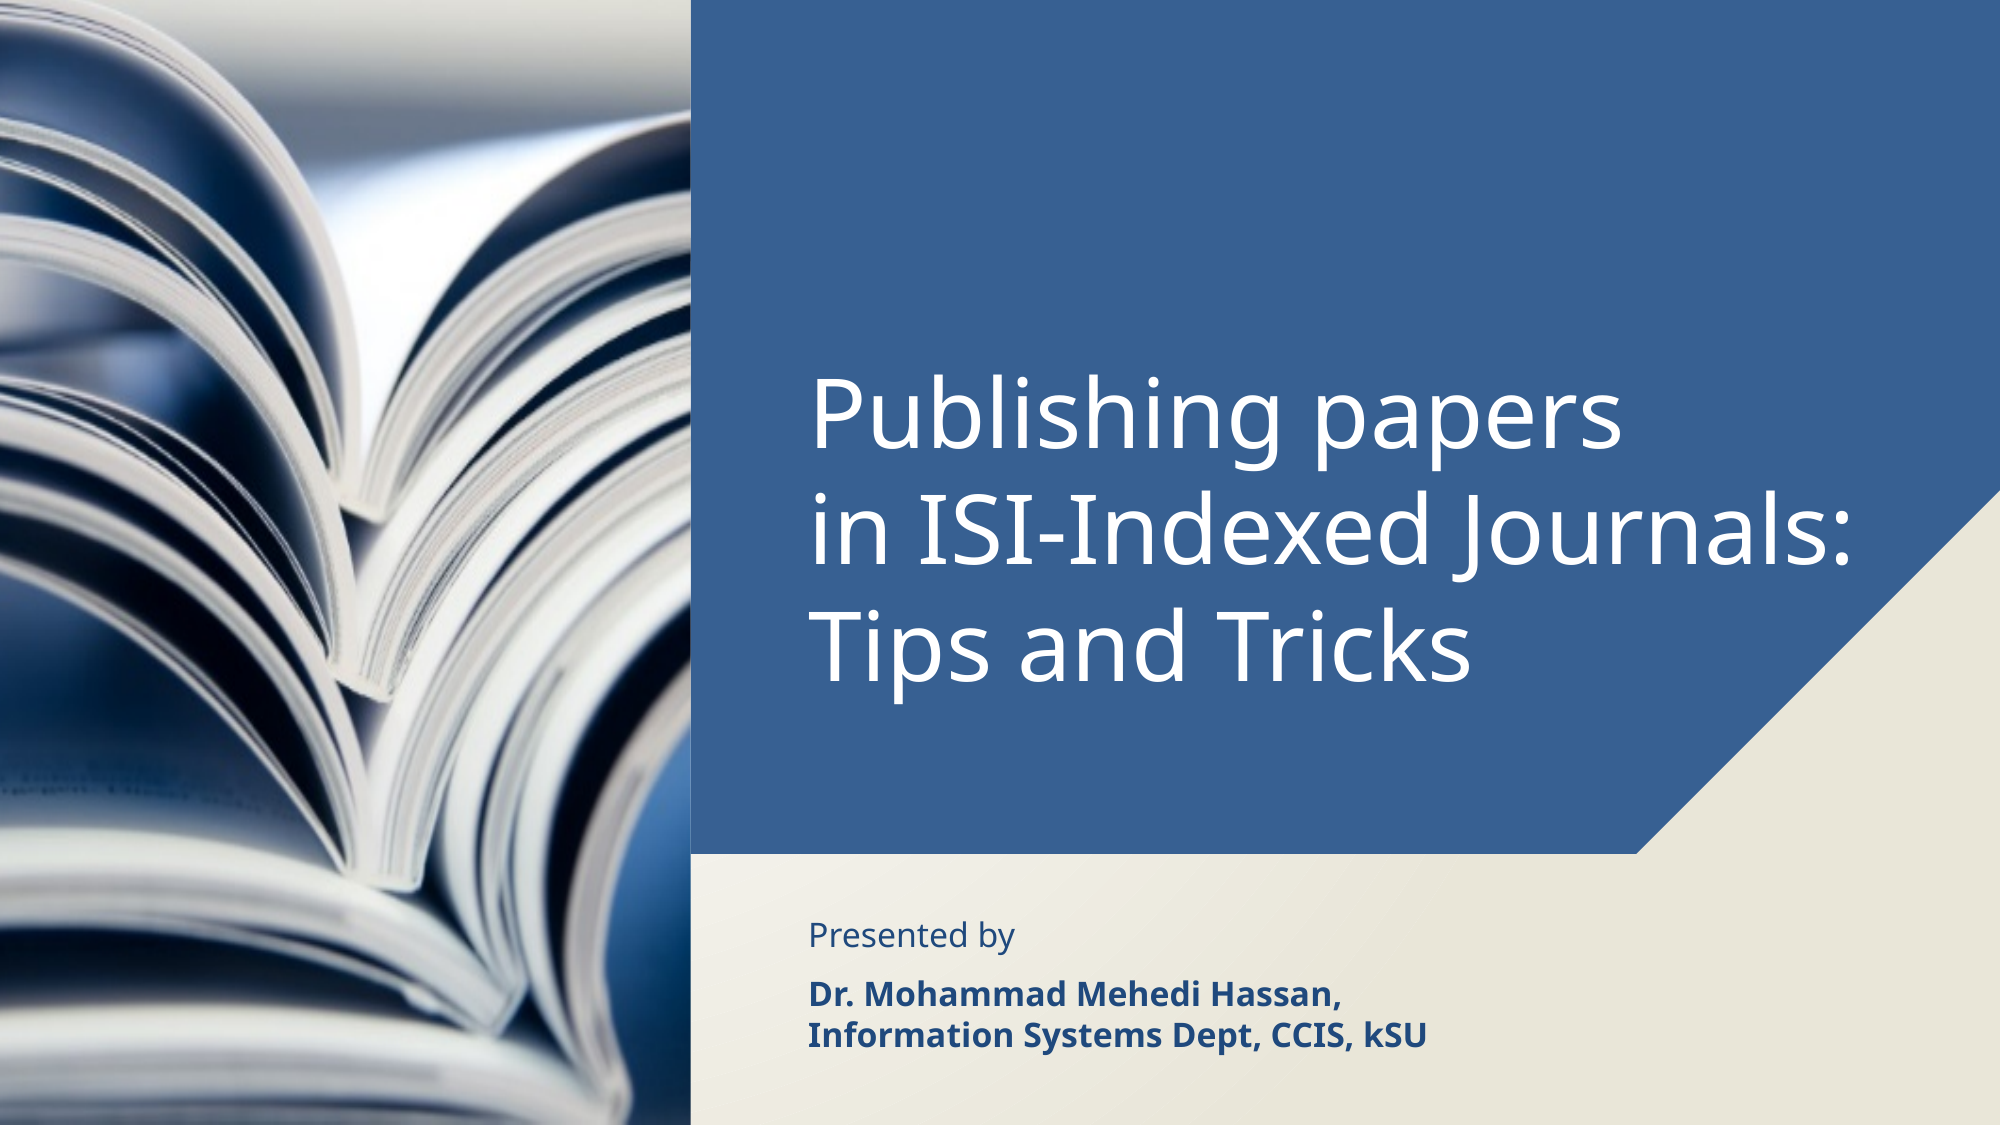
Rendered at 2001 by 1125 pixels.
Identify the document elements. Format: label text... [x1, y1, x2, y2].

subtitle Presented by Dr. Mohammad Mehedi Hassan, Information Systems Dept, CCIS, kSU [793, 906, 1888, 1063]
text_box [691, 0, 2000, 856]
title Publishing papers in ISI-Indexed Journals: Tips and Tricks [793, 336, 1888, 708]
picture [0, 0, 691, 1125]
